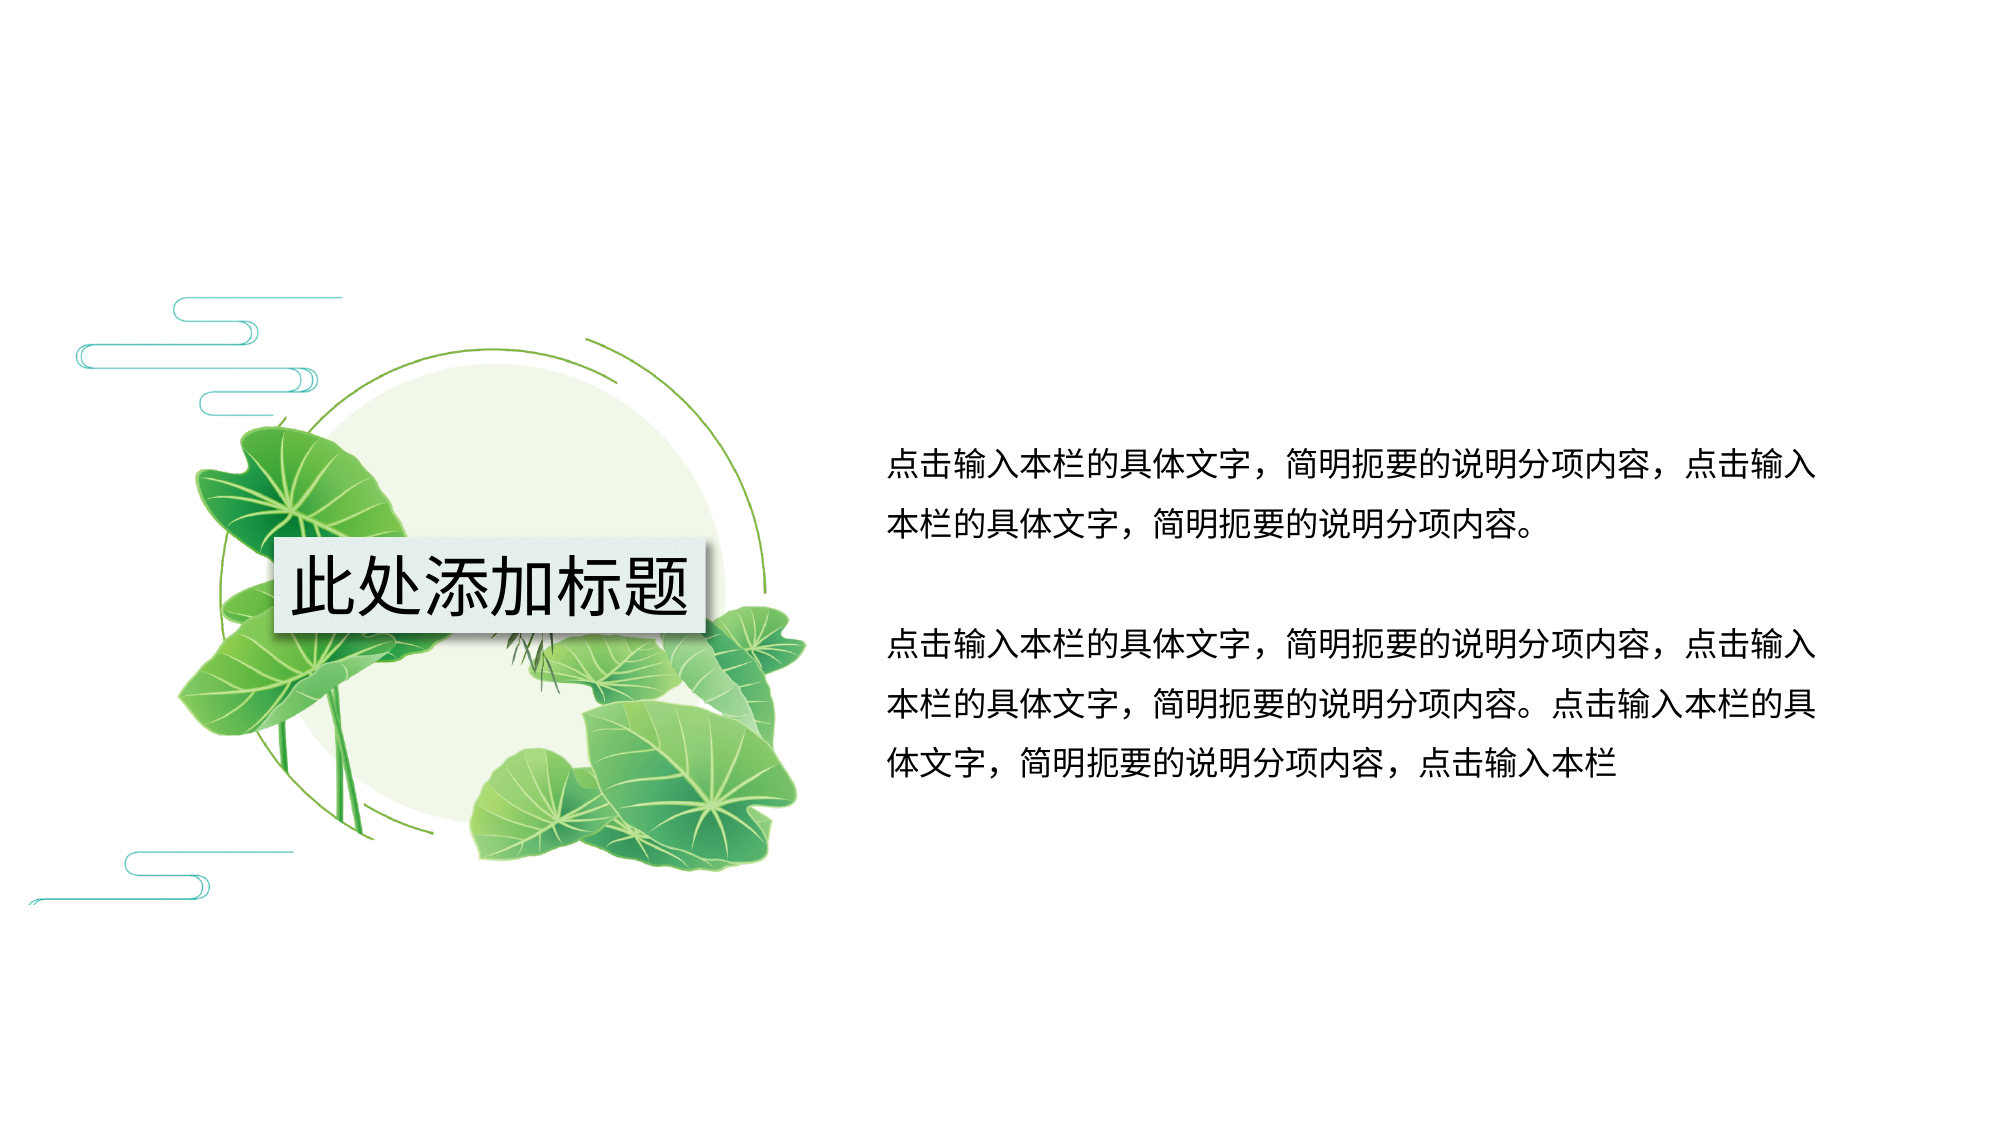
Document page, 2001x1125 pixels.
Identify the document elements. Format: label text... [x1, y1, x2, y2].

text_box 点击输入本栏的具体文字，简明扼要的说明分项内容，点击输入本栏的具体文字，简明扼要的说明分项内容。 点击输入本栏的具体文字，简明扼要的说明分项内容，点击输入本栏的具体文字，简明扼要的说明分项内容。点击输入本栏的具体文字，简明扼要的说明分项内容，点击输入本栏 [985, 415, 1865, 790]
picture [0, 266, 985, 905]
